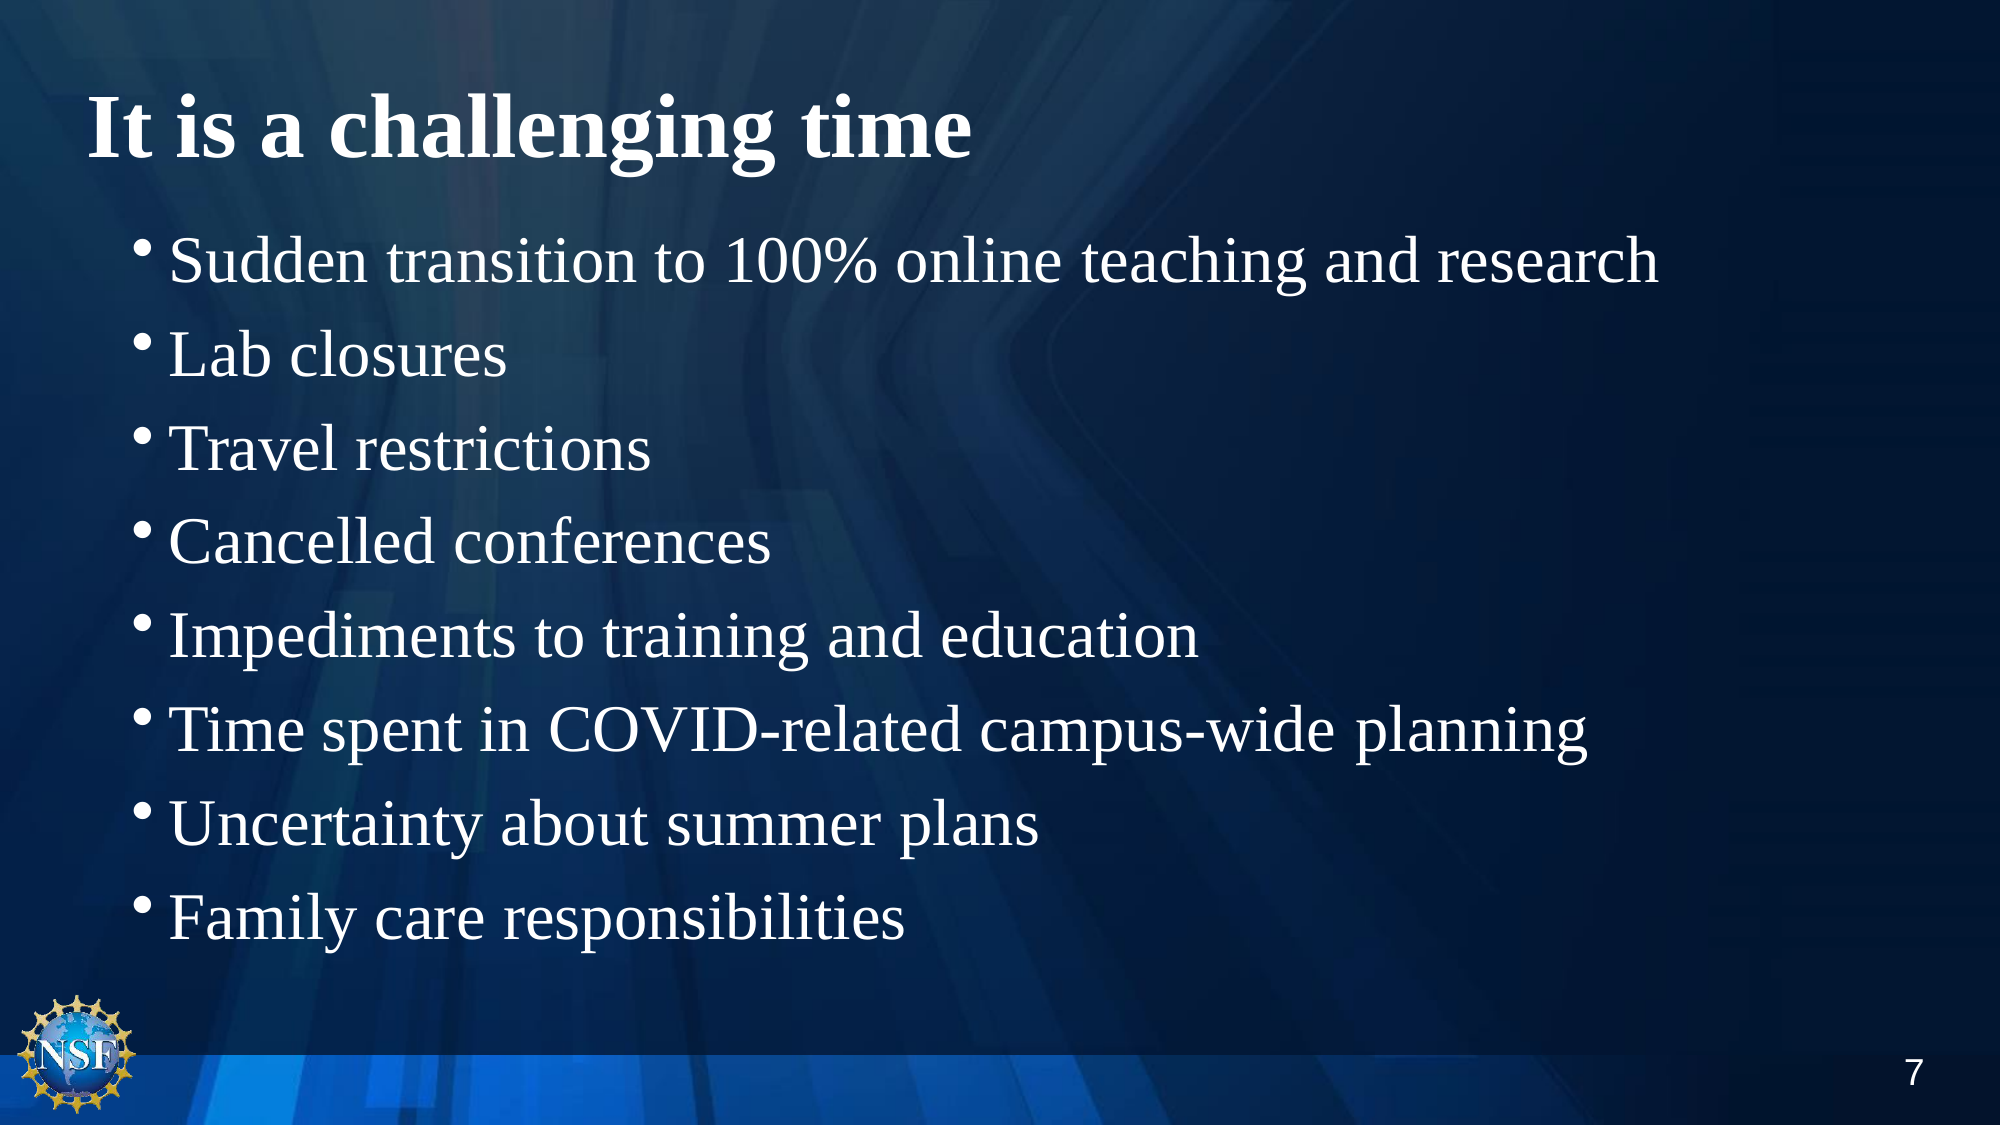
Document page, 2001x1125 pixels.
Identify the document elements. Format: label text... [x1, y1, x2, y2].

slide_number 7 [1897, 1055, 1956, 1125]
text_box Sudden transition to 100% online teaching and research Lab closures Travel restrictions Cancelled conferences Impediments to training and education Time spent in COVID-related campus-wide planning Uncertainty about summer plans Family care responsibilities [129, 199, 1675, 953]
title It is a challenging time [84, 64, 1073, 255]
picture [0, 0, 2000, 1125]
